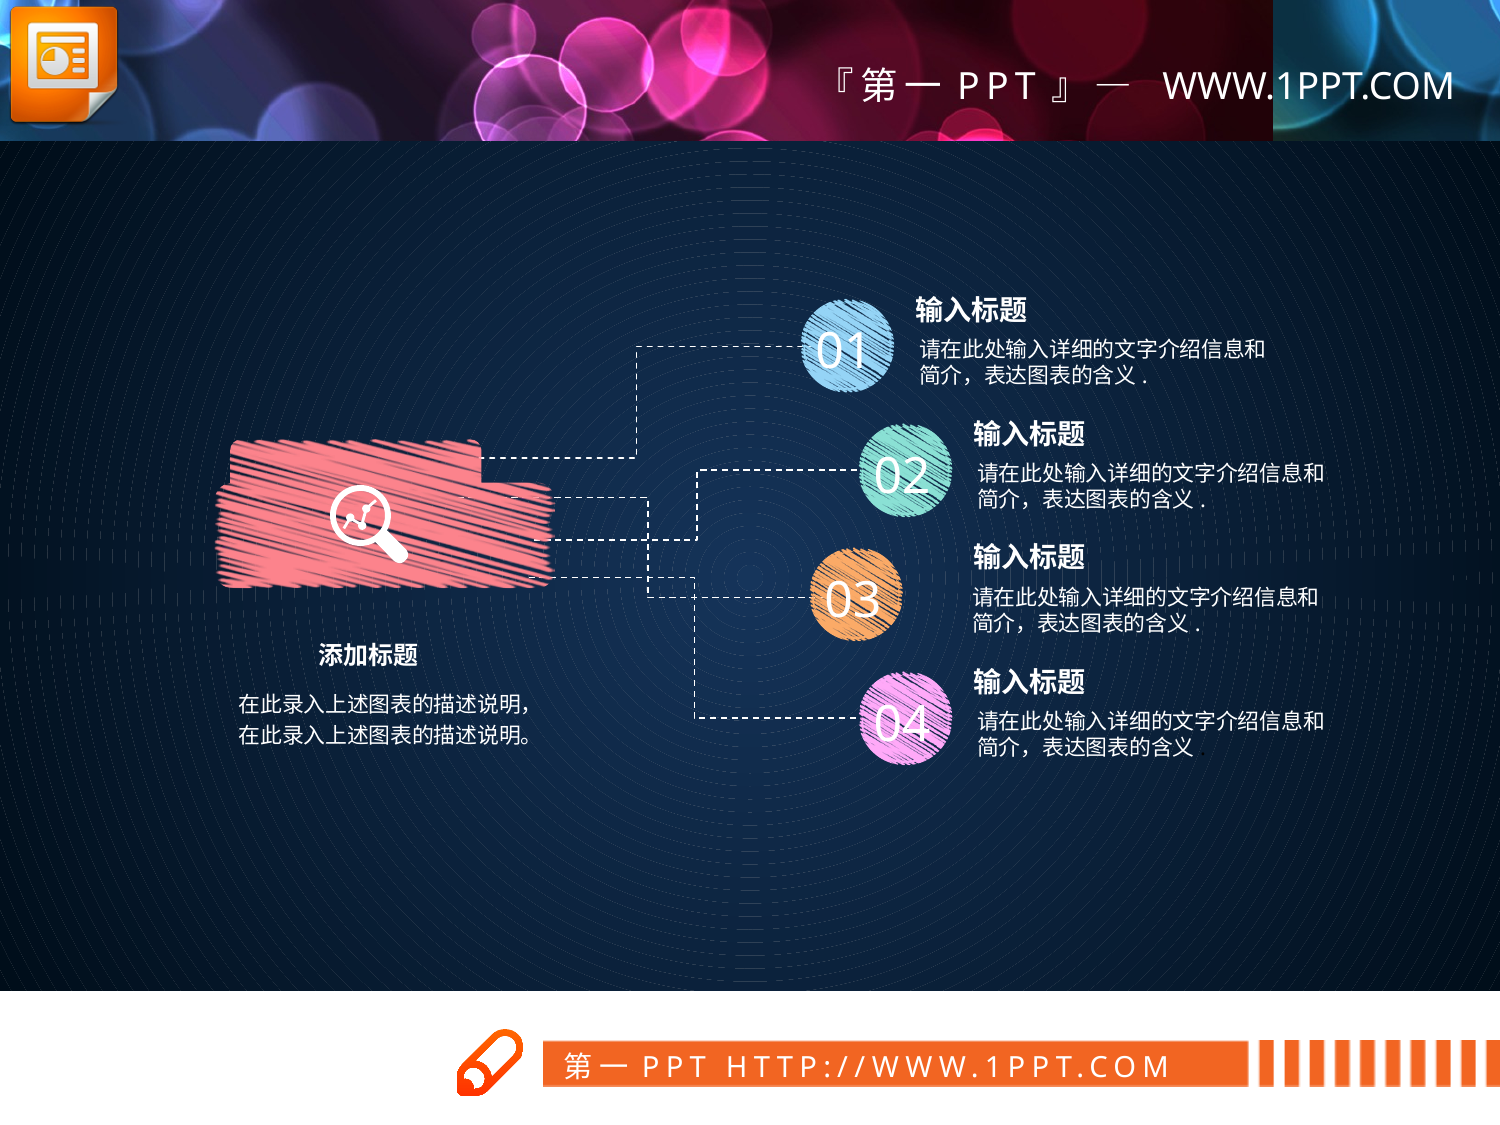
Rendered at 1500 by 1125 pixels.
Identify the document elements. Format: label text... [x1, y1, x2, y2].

text_box 请在此处输入详细的文字介绍信息和简介，表达图表的含义. [962, 700, 1362, 799]
text_box 请在此处输入详细的文字介绍信息和简介，表达图表的含义. [957, 576, 1356, 675]
text_box 请在此处输入详细的文字介绍信息和简介，表达图表的含义. [904, 328, 1303, 427]
text_box 在此录入上述图表的描述说明，在此录入上述图表的描述说明。 [227, 679, 535, 754]
text_box [214, 439, 528, 589]
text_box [528, 577, 861, 719]
text_box [330, 485, 409, 564]
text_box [858, 423, 953, 518]
text_box 输入标题 [958, 657, 1256, 693]
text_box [808, 547, 904, 642]
text_box 请在此处输入详细的文字介绍信息和简介，表达图表的含义. [962, 452, 1362, 551]
picture [543, 1040, 1500, 1087]
picture [0, 0, 1500, 141]
text_box 添加标题 [307, 633, 499, 675]
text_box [457, 497, 803, 598]
text_box 输入标题 [958, 409, 1256, 445]
text_box 输入标题 [958, 532, 1256, 567]
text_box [533, 469, 861, 541]
text_box 输入标题 [900, 285, 1198, 320]
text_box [457, 346, 816, 459]
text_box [799, 298, 895, 393]
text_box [858, 671, 953, 766]
